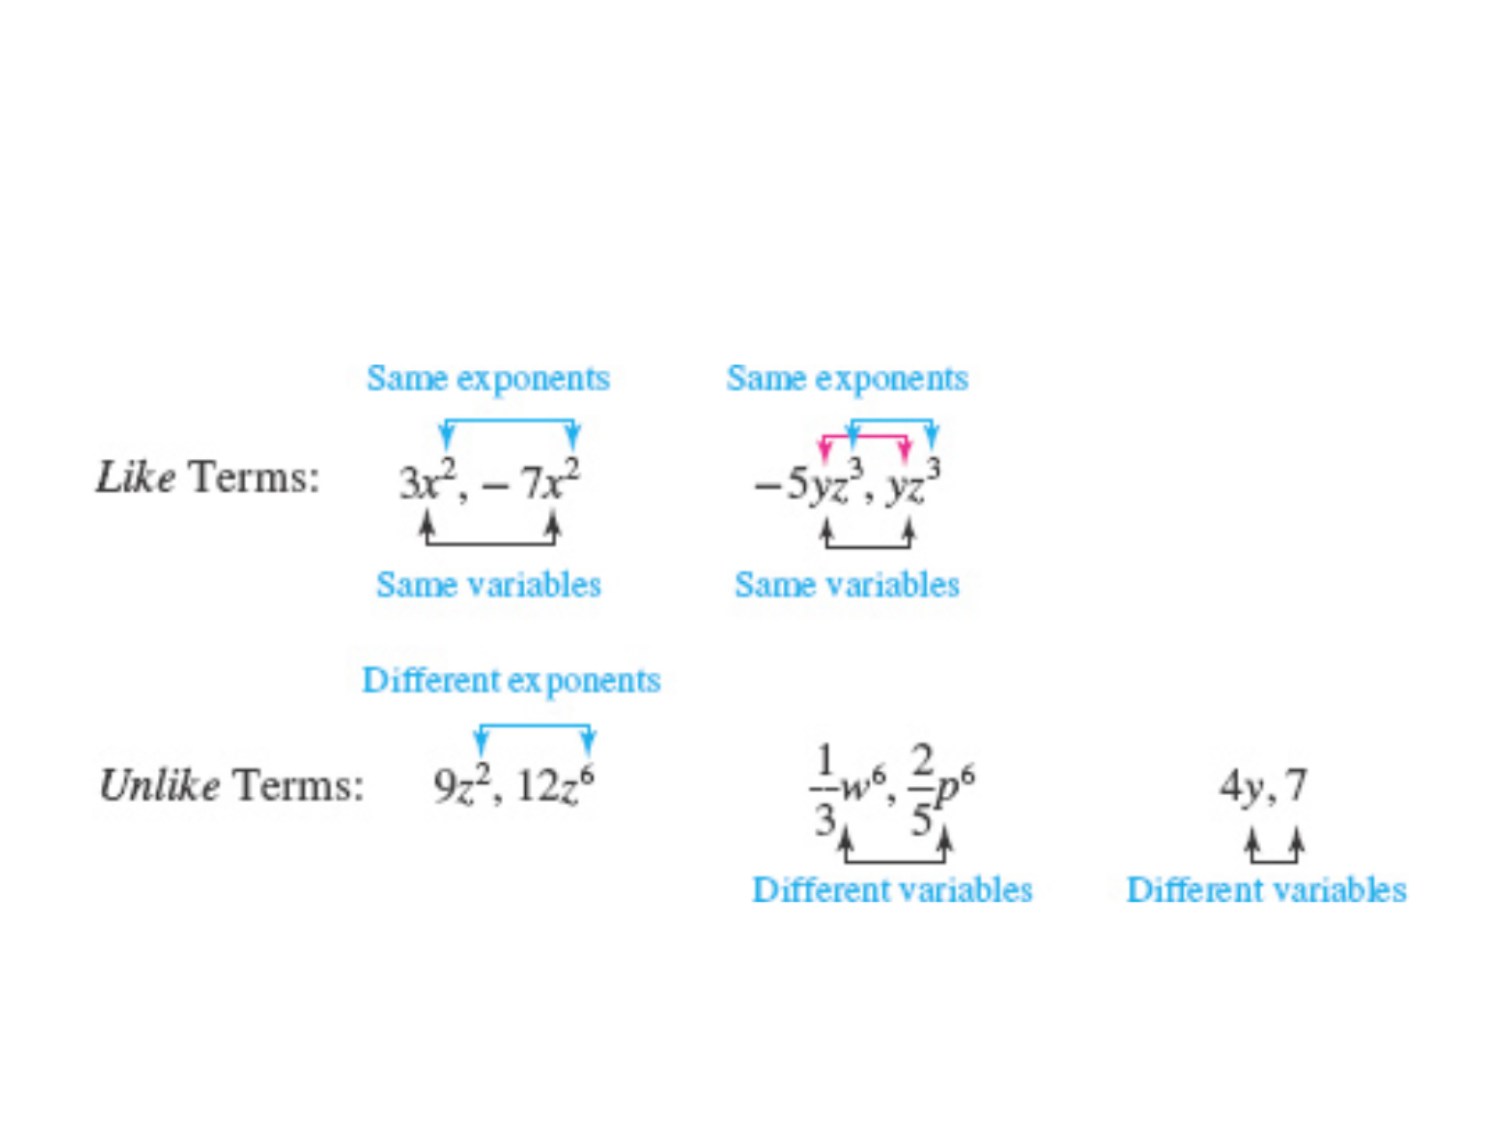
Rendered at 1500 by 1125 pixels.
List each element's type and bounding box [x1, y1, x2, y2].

list [74, 262, 1426, 1006]
